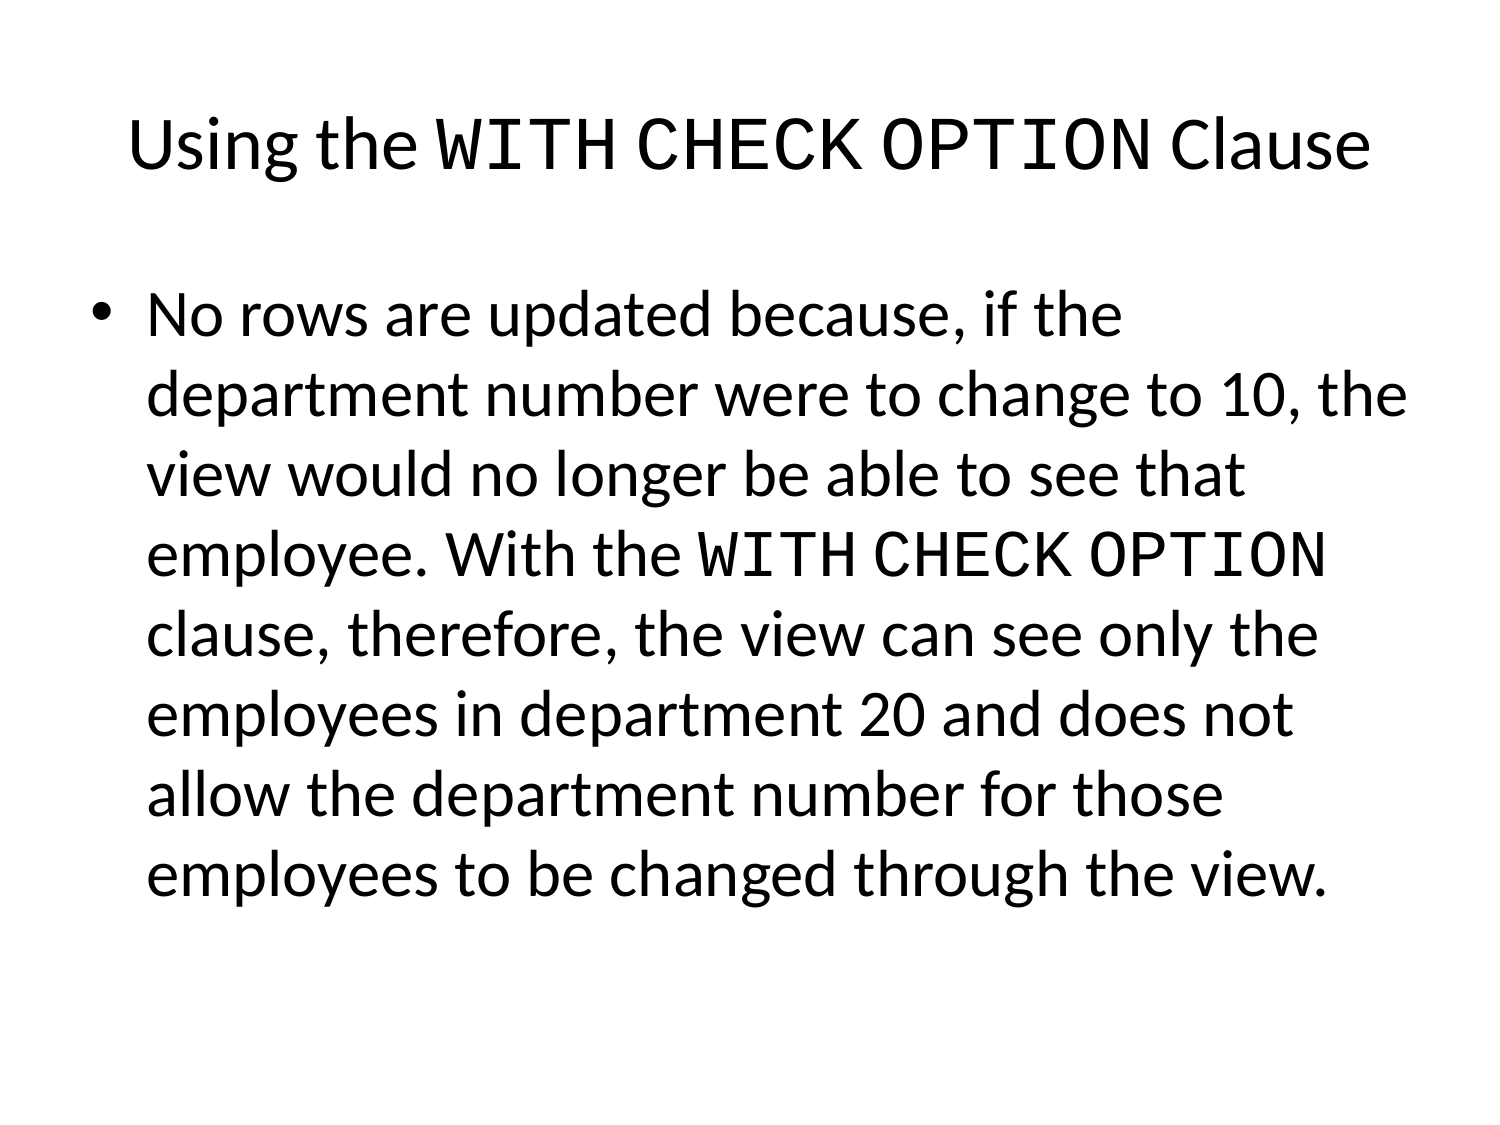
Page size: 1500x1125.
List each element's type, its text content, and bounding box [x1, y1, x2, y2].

title Using the WITH CHECK OPTION Clause [75, 45, 1425, 233]
list No rows are updated because, if the department number were to change to 10, the view would no longer be able to see that employee. With the WITH CHECK OPTION clause, therefore, the view can see only the employees in department 20 and does not allow the department number for those employees to be changed through the view. [75, 262, 1425, 1005]
